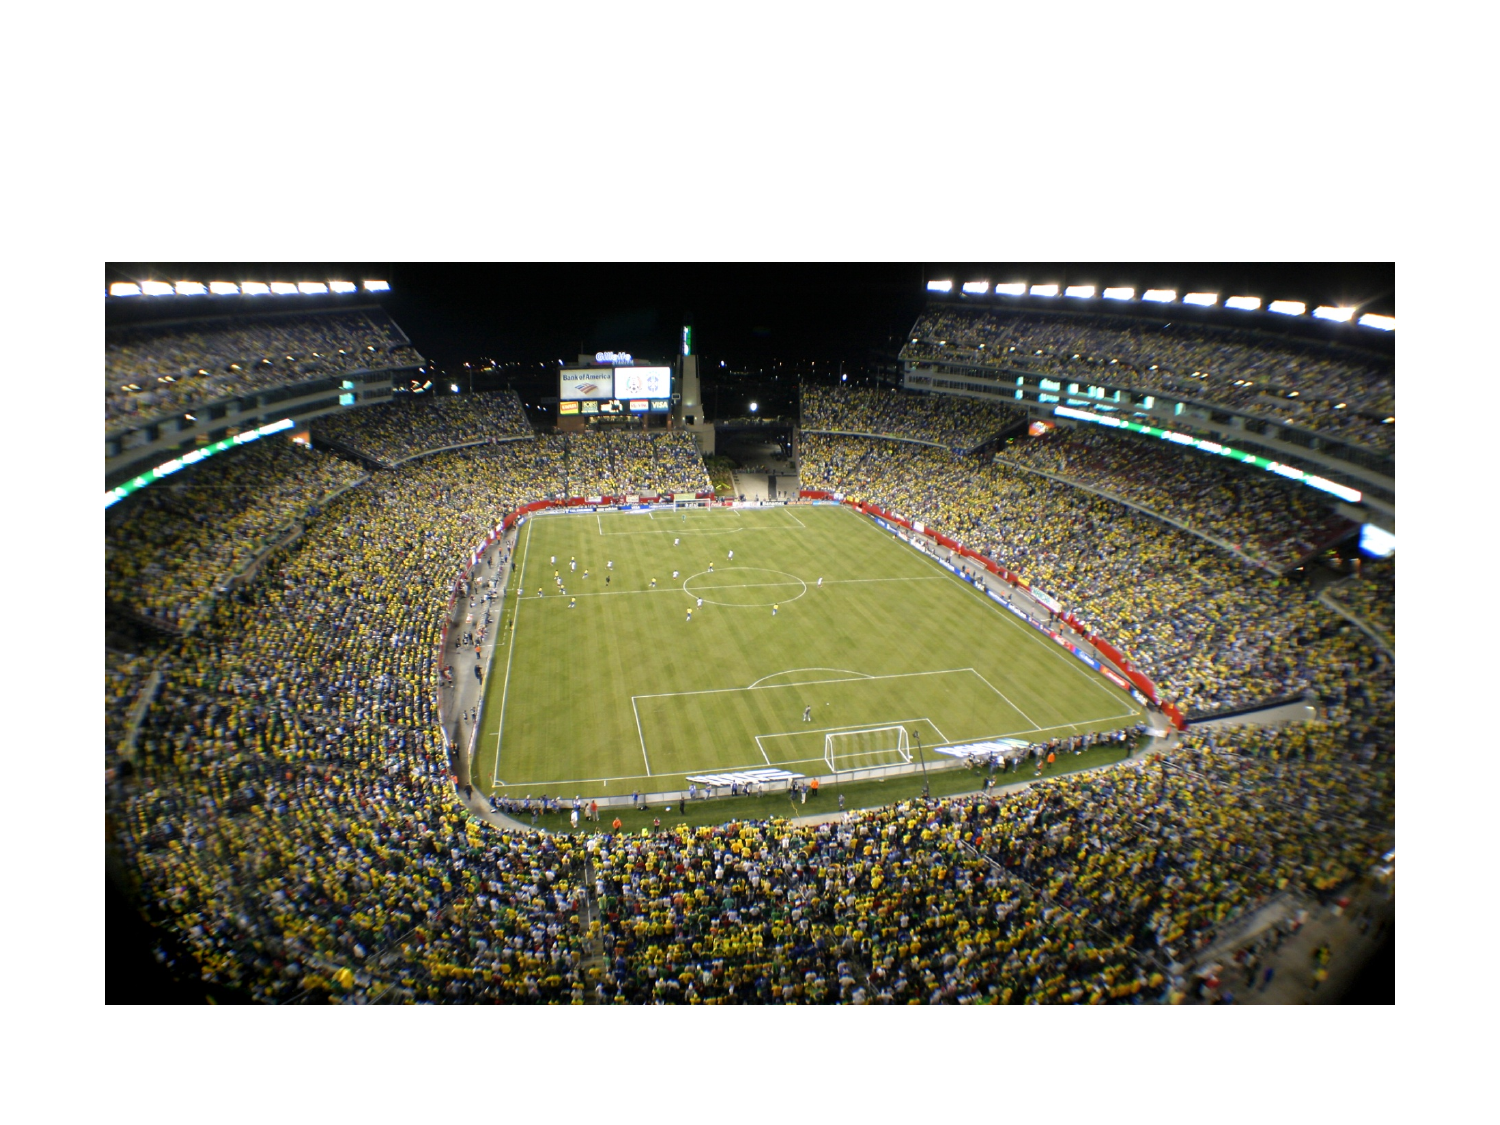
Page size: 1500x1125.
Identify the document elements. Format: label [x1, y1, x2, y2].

list [105, 262, 1395, 1006]
